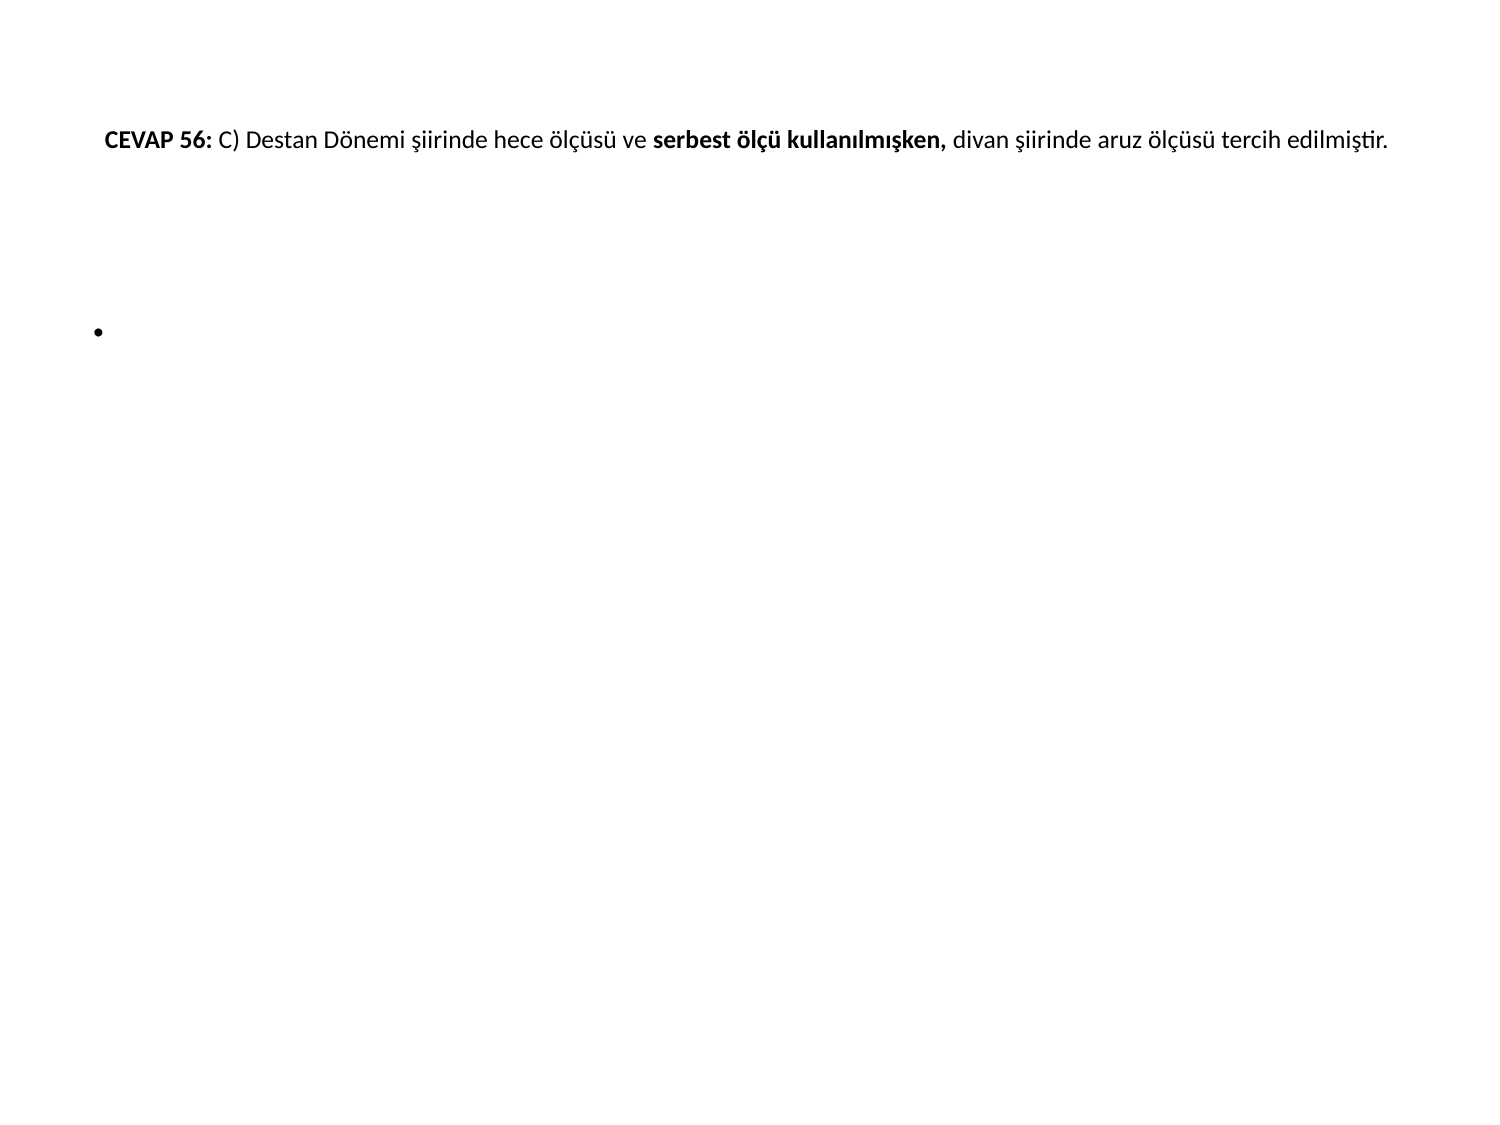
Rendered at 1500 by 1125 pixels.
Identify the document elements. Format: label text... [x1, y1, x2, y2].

title CEVAP 56: C) Destan Dönemi şiirinde hece ölçüsü ve serbest ölçü kullanılmışken, divan şiirinde aruz ölçüsü tercih edilmiştir. [75, 45, 1425, 233]
list . [75, 262, 1425, 1005]
